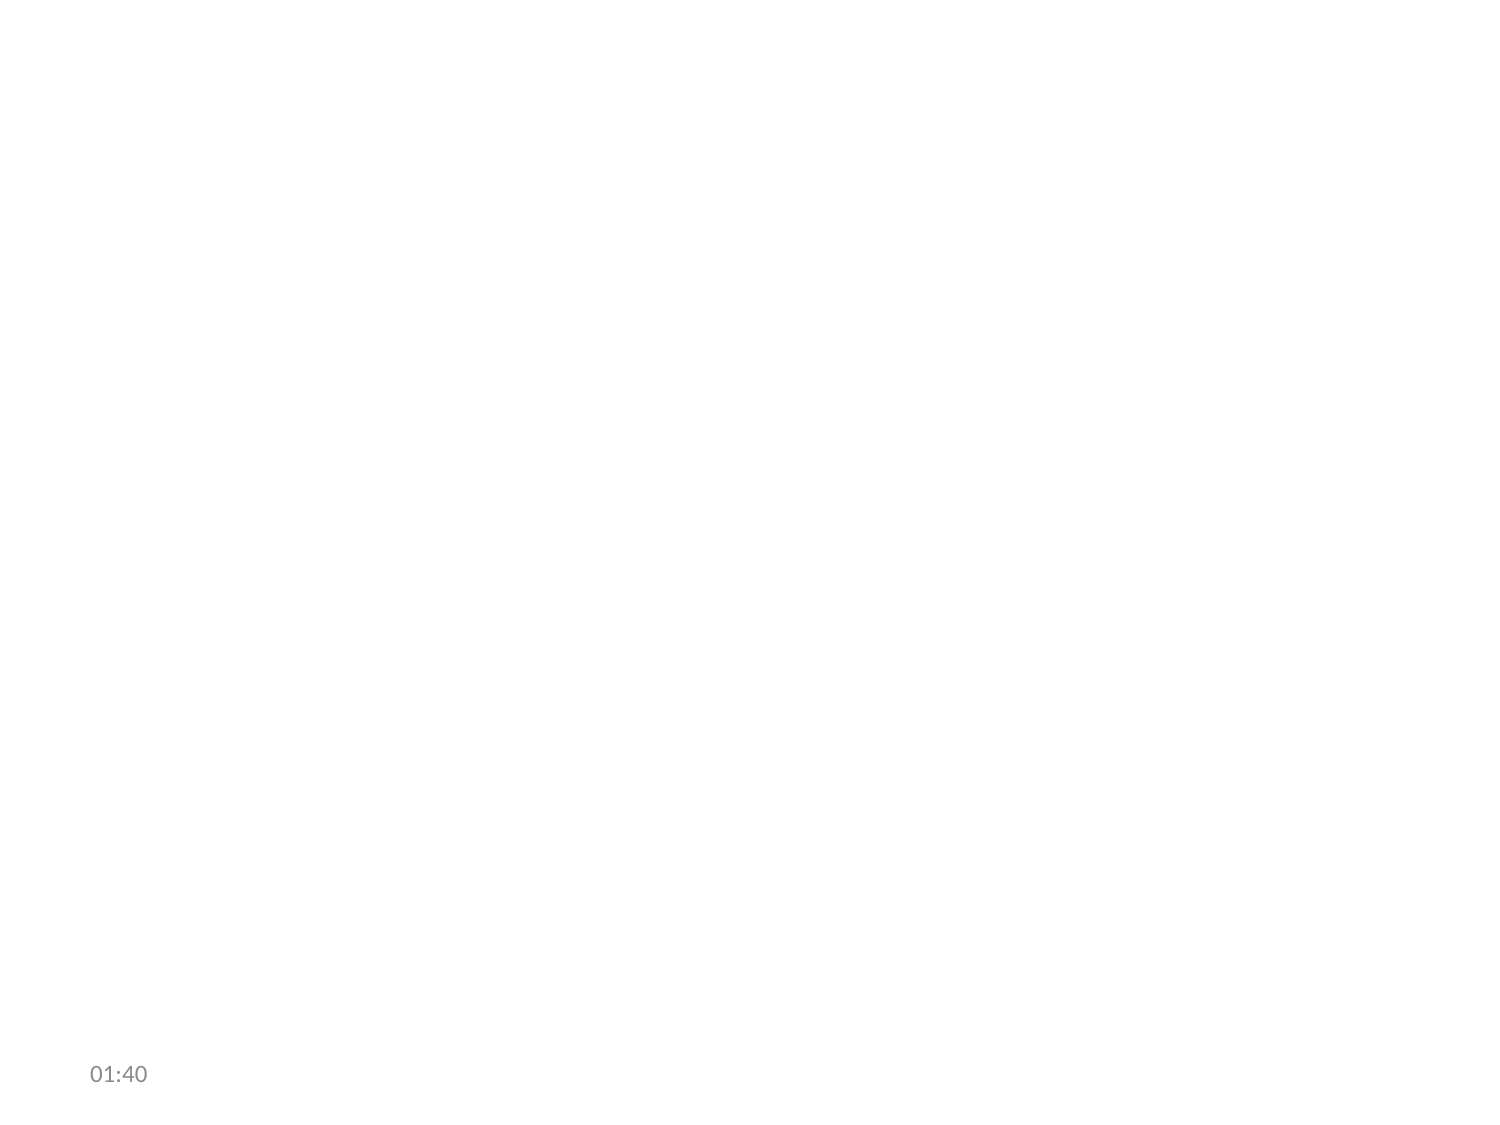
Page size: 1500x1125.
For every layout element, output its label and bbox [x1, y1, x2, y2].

slide_number [75, 1042, 425, 1103]
